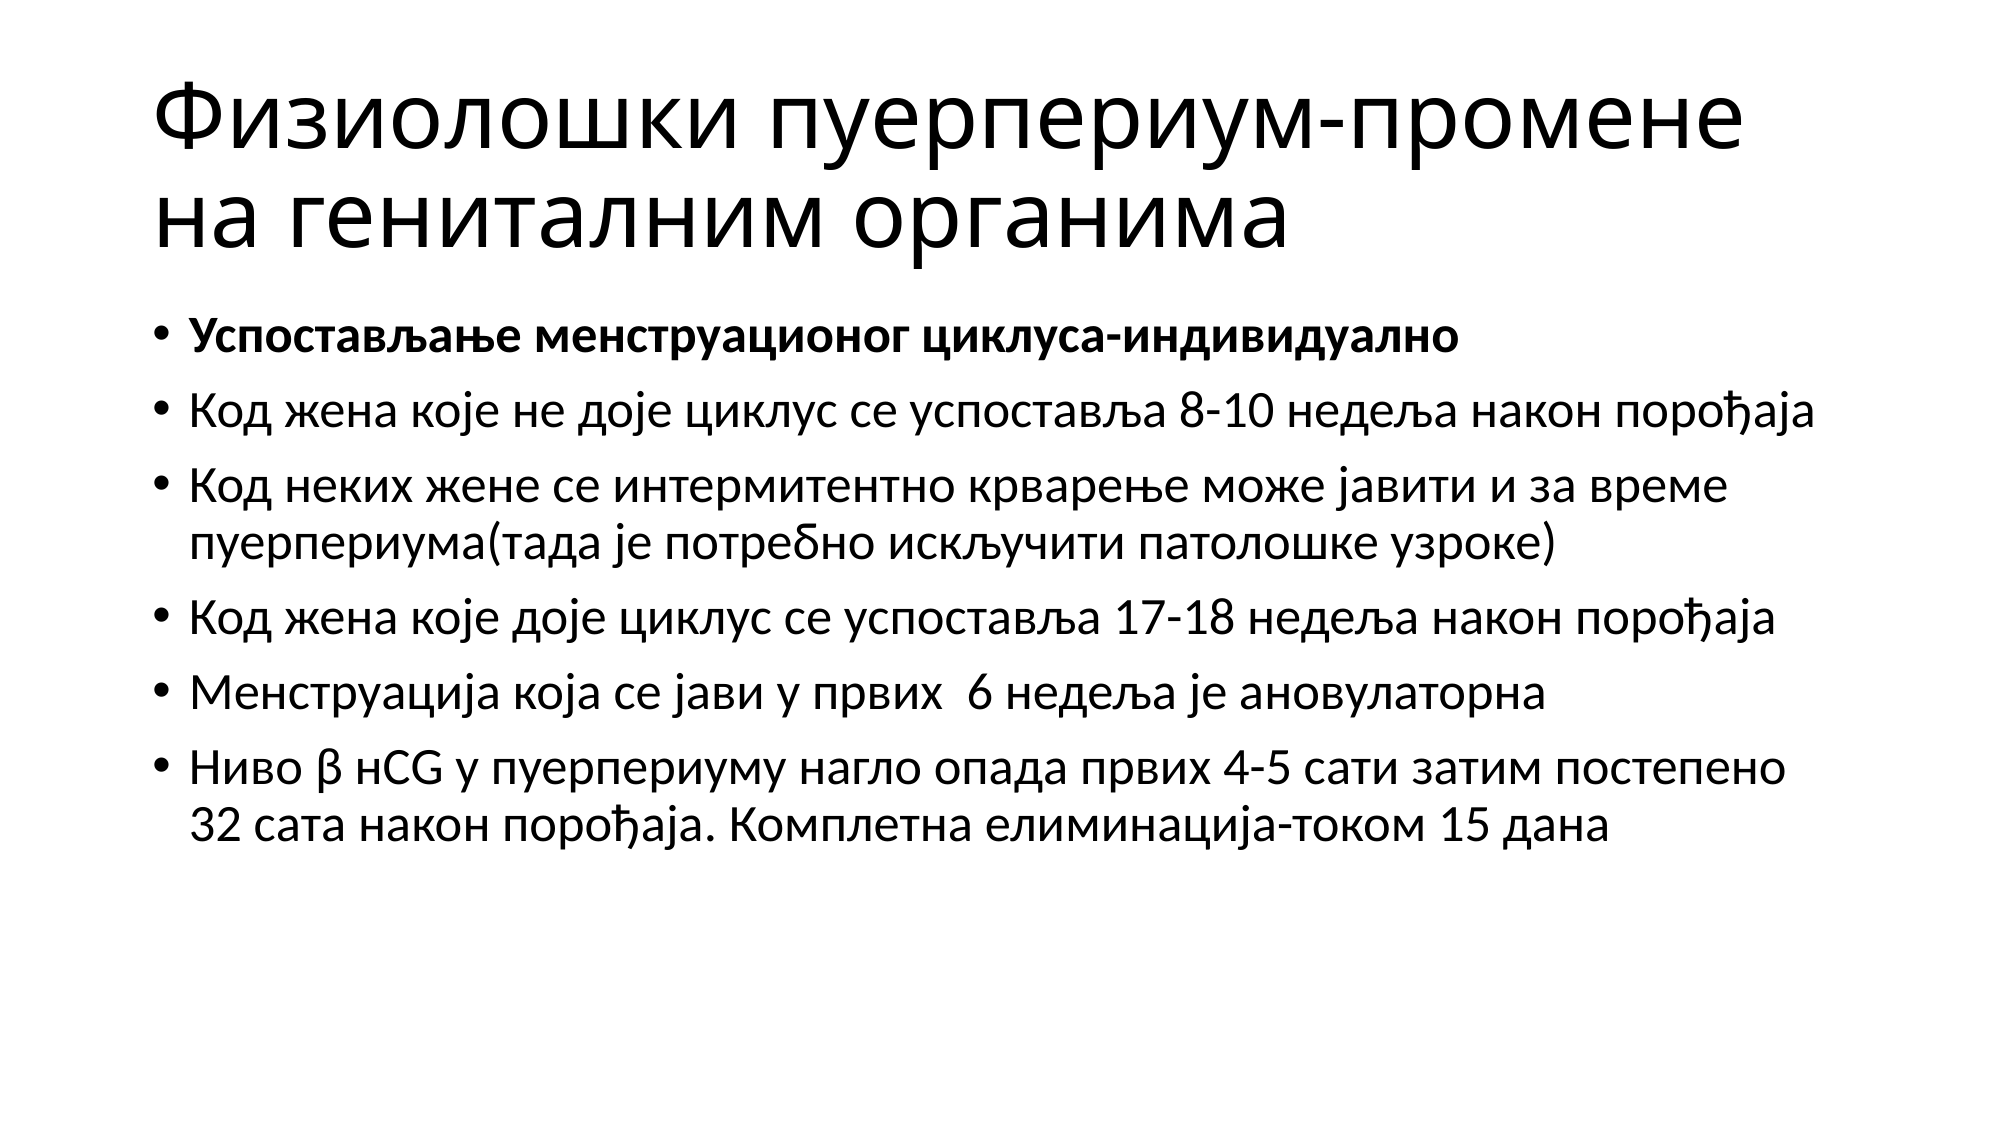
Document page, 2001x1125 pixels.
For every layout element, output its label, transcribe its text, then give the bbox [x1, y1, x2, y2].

list Успостављање менструационог циклуса-индивидуално Код жена које не доје циклус се успоставља 8-10 недеља након порођаја Код неких жене се интермитентно крварење може јавити и за време пуерпериума(тада је потребно искључити патолошке узроке) Код жена које доје циклус се успоставља 17-18 недеља након порођаја Менструација која се јави у првих 6 недеља је ановулаторна Ниво β нСG у пуерпериуму нагло опада првих 4-5 сати затим постепено 32 сата након порођаја. Комплетна елиминација-током 15 дана [137, 299, 1863, 1014]
title Физиолошки пуерпериум-промене на гениталним органима [137, 59, 1863, 278]
